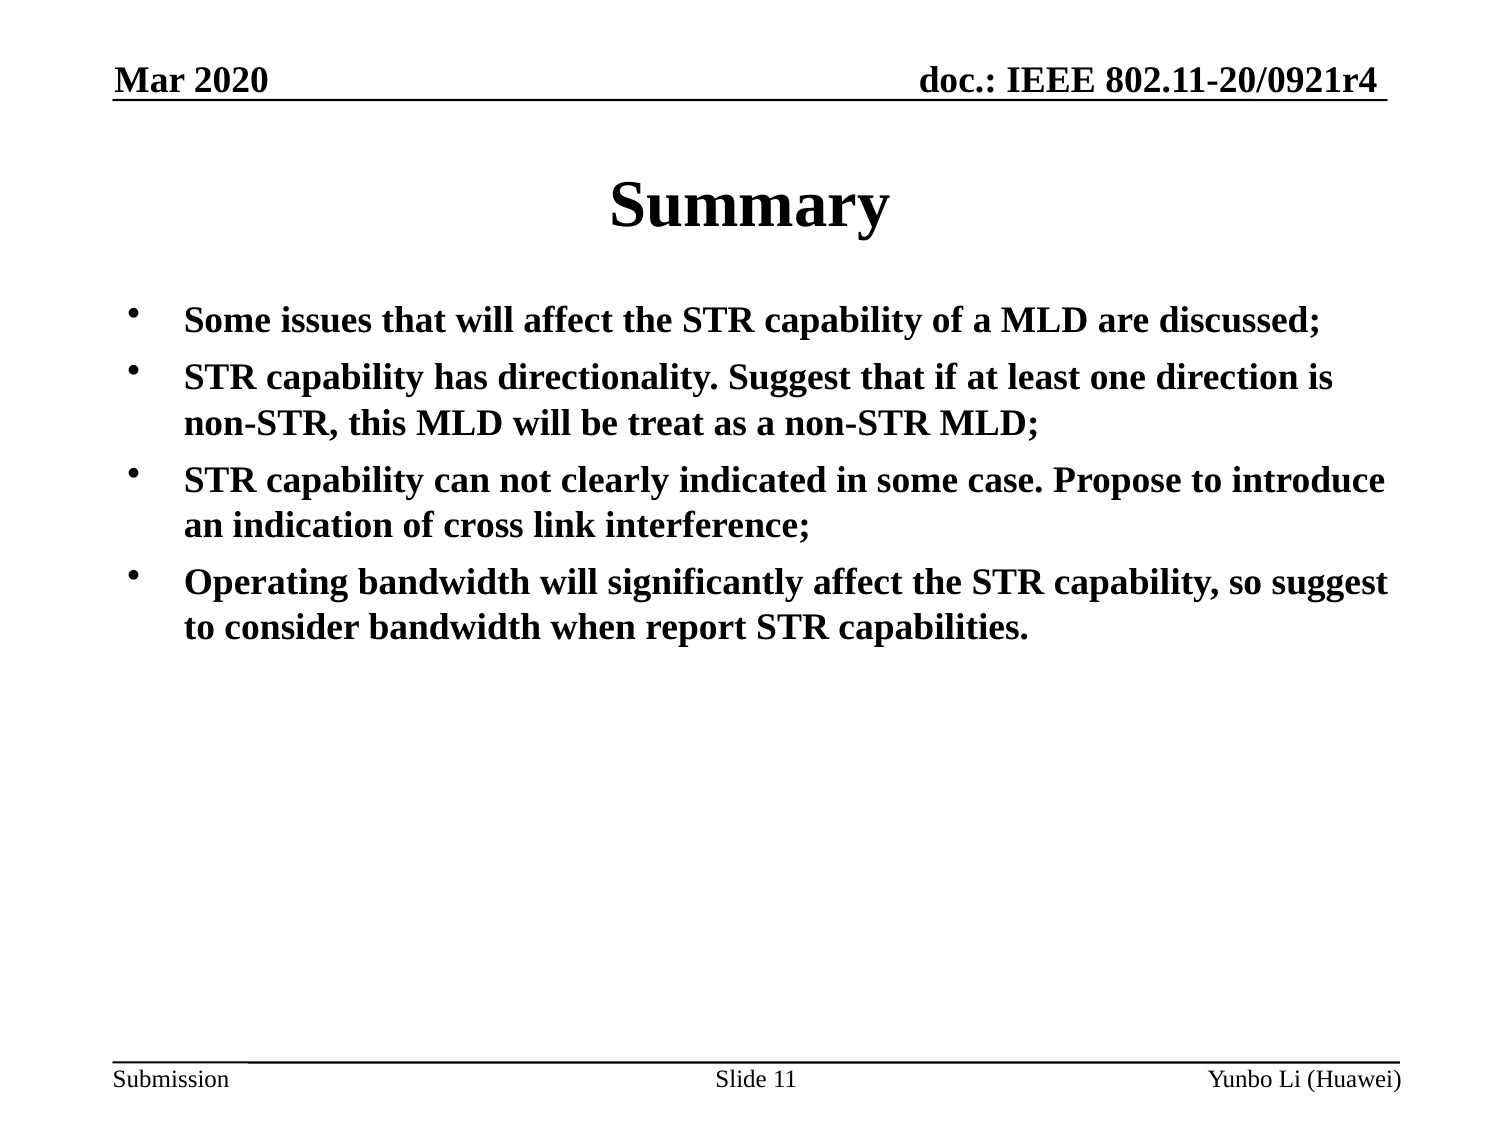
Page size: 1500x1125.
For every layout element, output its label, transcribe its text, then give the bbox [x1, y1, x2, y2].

title Summary [112, 112, 1388, 288]
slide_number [114, 54, 271, 101]
slide_number Slide 11 [712, 1061, 800, 1093]
footer Yunbo Li (Huawei) [1204, 1061, 1402, 1093]
list Some issues that will affect the STR capability of a MLD are discussed; STR capability has directionality. Suggest that if at least one direction is non-STR, this MLD will be treat as a non-STR MLD; STR capability can not clearly indicated in some case. Propose to introduce an indication of cross link interference; Operating bandwidth will significantly affect the STR capability, so suggest to consider bandwidth when report STR capabilities. [112, 287, 1425, 1024]
